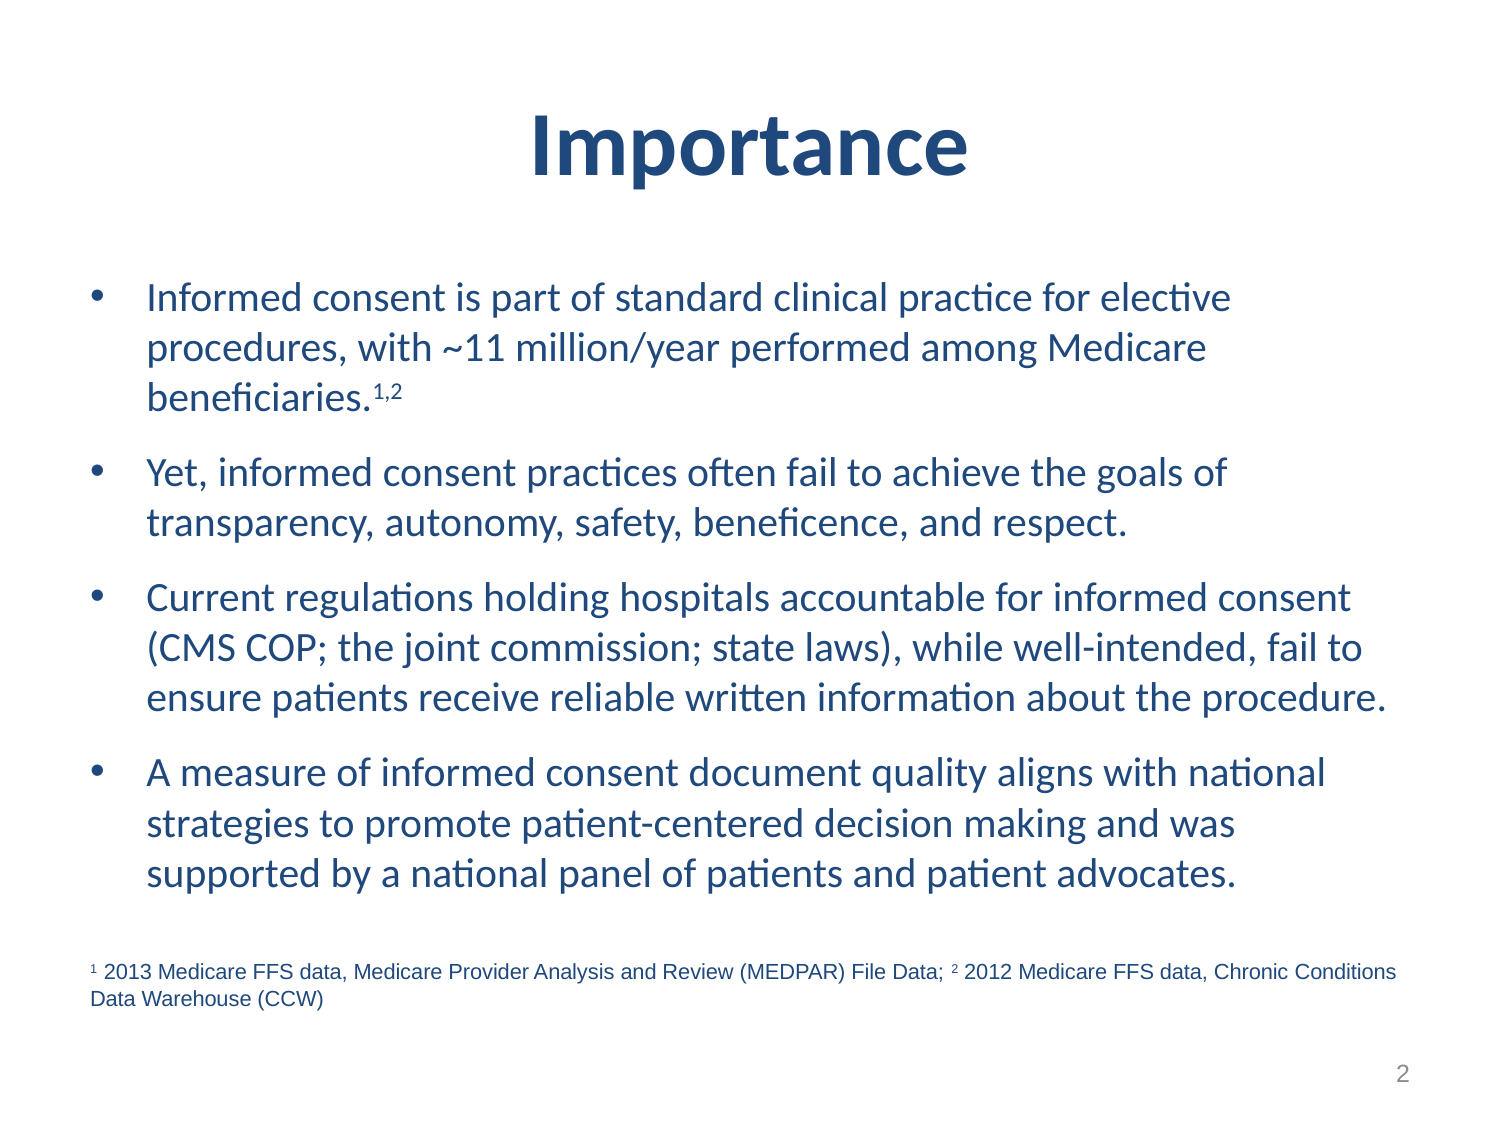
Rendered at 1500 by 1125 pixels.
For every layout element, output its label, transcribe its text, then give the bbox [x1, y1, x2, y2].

title Importance [75, 45, 1425, 233]
list Informed consent is part of standard clinical practice for elective procedures, with ~11 million/year performed among Medicare beneficiaries.1,2 Yet, informed consent practices often fail to achieve the goals of transparency, autonomy, safety, beneficence, and respect. Current regulations holding hospitals accountable for informed consent (CMS COP; the joint commission; state laws), while well-intended, fail to ensure patients receive reliable written information about the procedure. A measure of informed consent document quality aligns with national strategies to promote patient-centered decision making and was supported by a national panel of patients and patient advocates. 1 2013 Medicare FFS data, Medicare Provider Analysis and Review (MEDPAR) File Data; 2 2012 Medicare FFS data, Chronic Conditions Data Warehouse (CCW) [75, 262, 1425, 1005]
slide_number 2 [1074, 1042, 1425, 1103]
